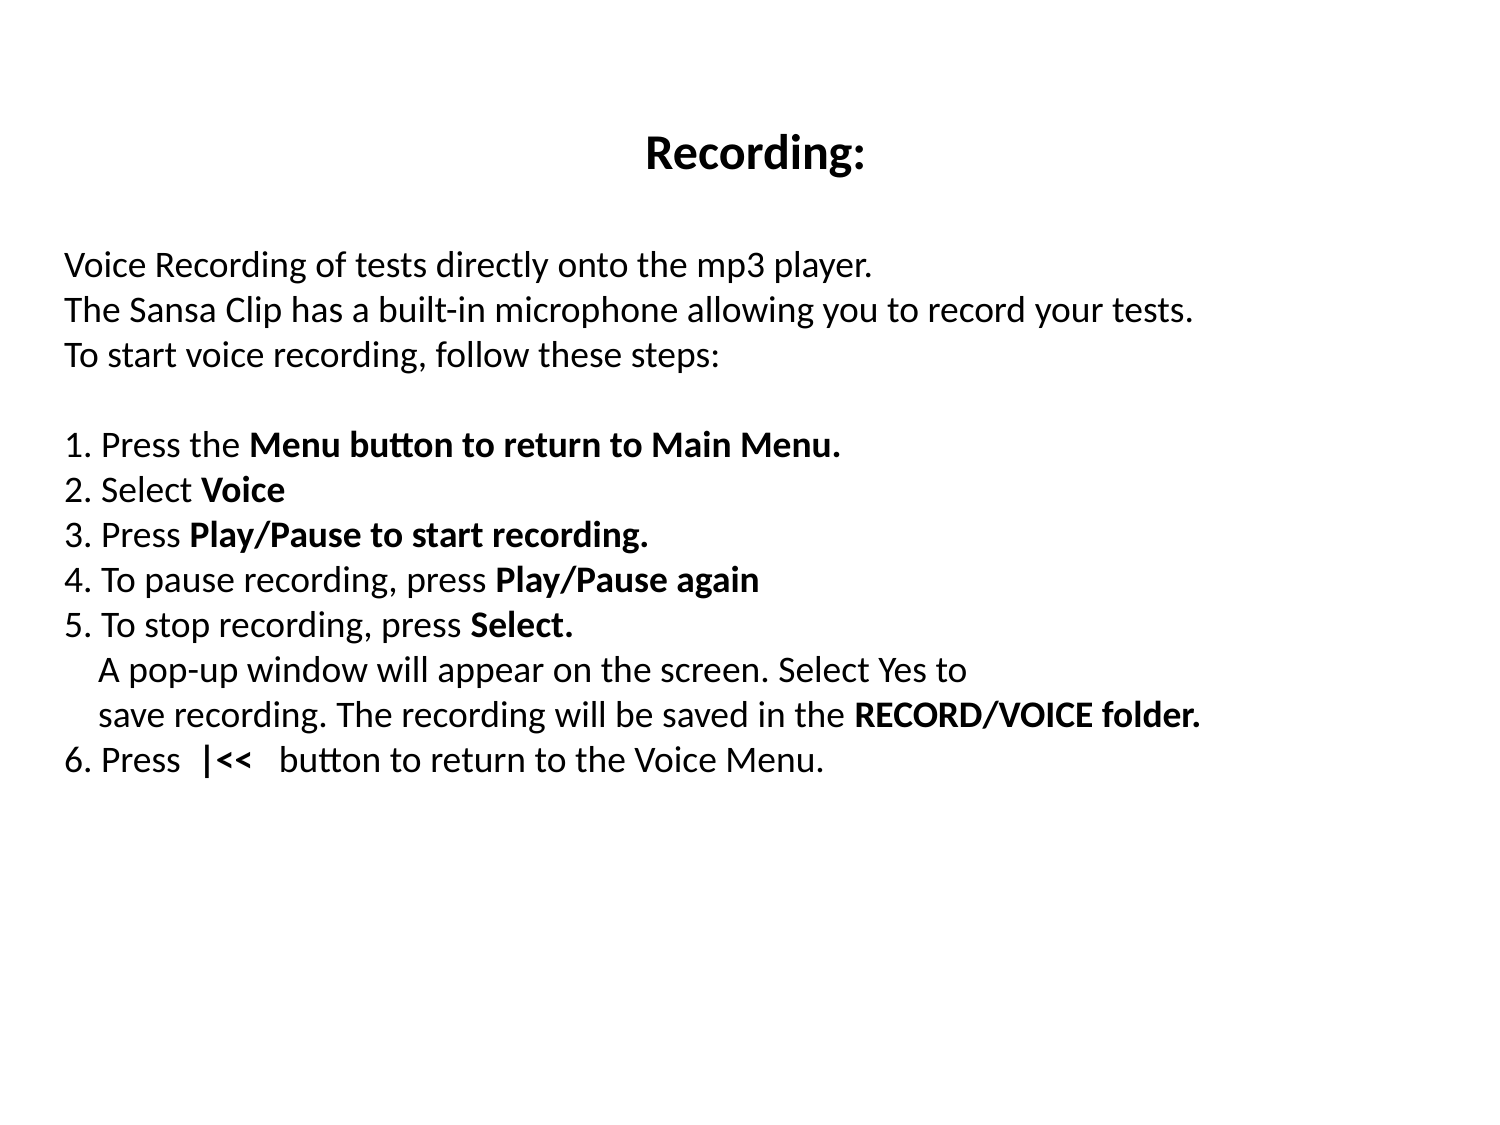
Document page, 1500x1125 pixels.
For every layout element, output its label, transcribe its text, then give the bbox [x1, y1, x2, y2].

text_box Recording: Voice Recording of tests directly onto the mp3 player. The Sansa Clip has a built-in microphone allowing you to record your tests. To start voice recording, follow these steps: 1. Press the Menu button to return to Main Menu. 2. Select Voice 3. Press Play/Pause to start recording. 4. To pause recording, press Play/Pause again 5. To stop recording, press Select. A pop-up window will appear on the screen. Select Yes to save recording. The recording will be saved in the RECORD/VOICE folder. 6. Press |<< button to return to the Voice Menu. [49, 112, 1463, 788]
